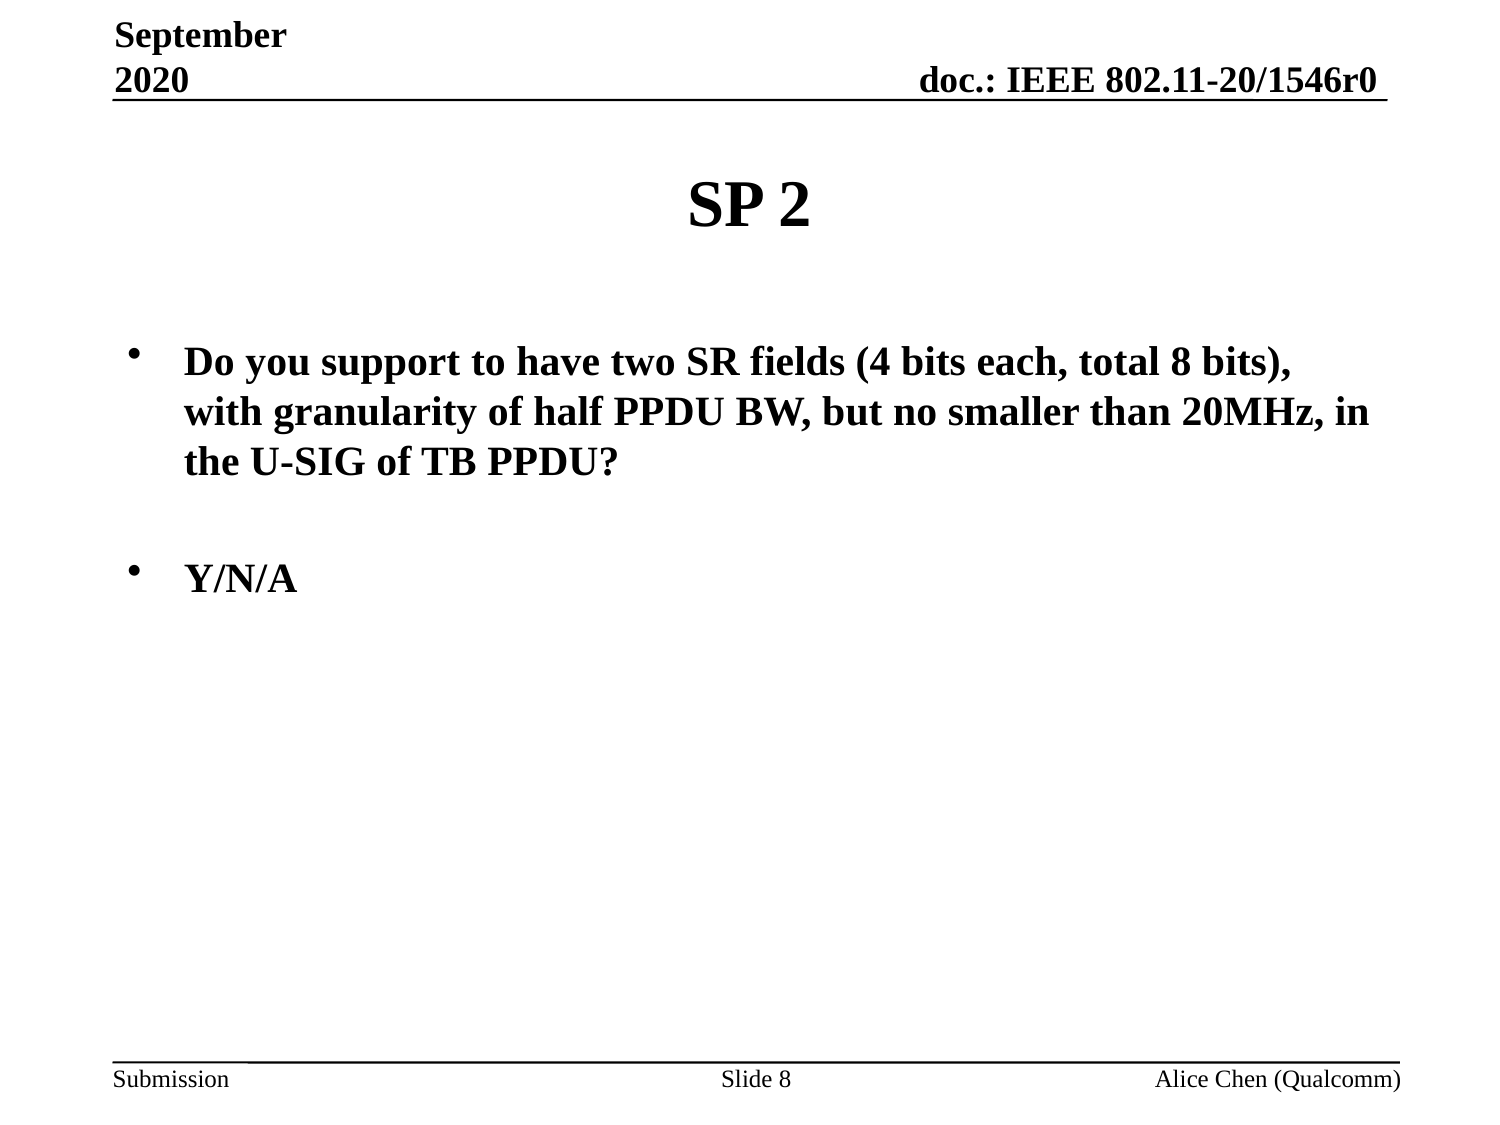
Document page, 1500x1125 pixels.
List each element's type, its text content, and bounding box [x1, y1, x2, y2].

footer Alice Chen (Qualcomm) [1062, 1061, 1402, 1093]
title SP 2 [112, 112, 1388, 288]
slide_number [114, 54, 354, 101]
list Do you support to have two SR fields (4 bits each, total 8 bits), with granularity of half PPDU BW, but no smaller than 20MHz, in the U-SIG of TB PPDU? Y/N/A [112, 326, 1388, 1002]
slide_number Slide 8 [712, 1061, 800, 1093]
